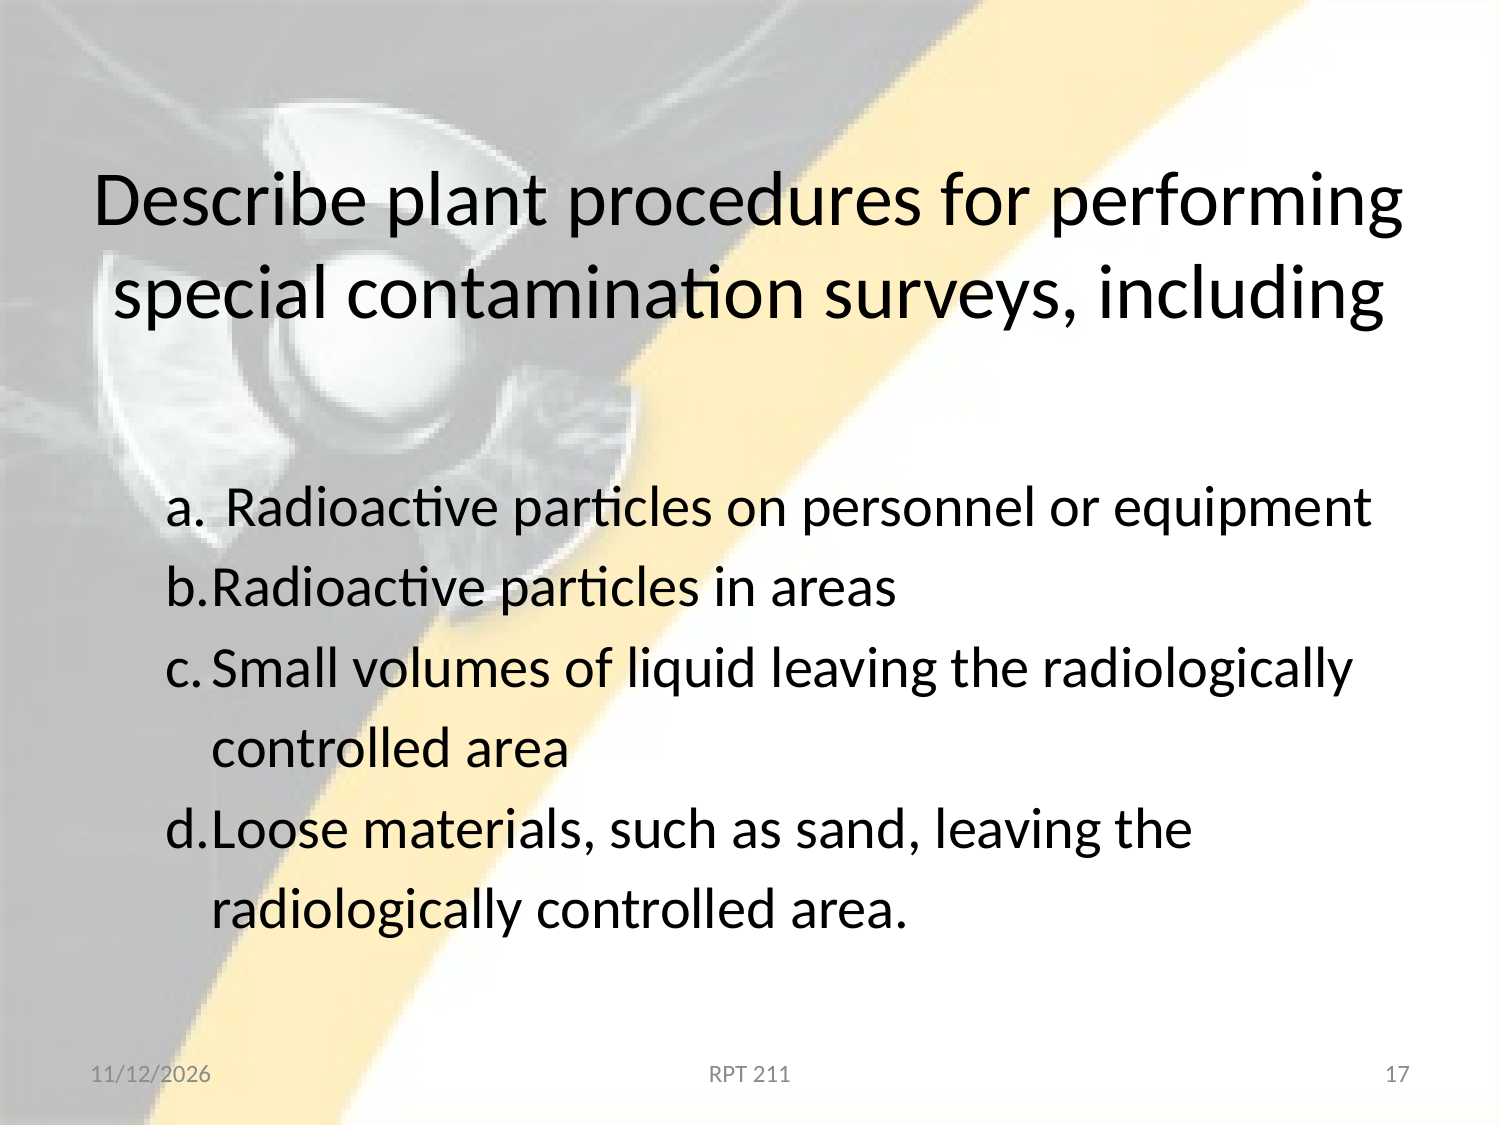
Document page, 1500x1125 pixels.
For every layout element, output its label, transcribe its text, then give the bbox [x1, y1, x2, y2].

title Describe plant procedures for performing special contamination surveys, including [75, 99, 1425, 450]
list Radioactive particles on personnel or equipment Radioactive particles in areas Small volumes of liquid leaving the radiologically controlled area Loose materials, such as sand, leaving the radiologically controlled area. [75, 450, 1425, 986]
footer RPT 211 [512, 1042, 988, 1103]
slide_number 17 [1074, 1042, 1425, 1103]
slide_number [75, 1042, 425, 1103]
